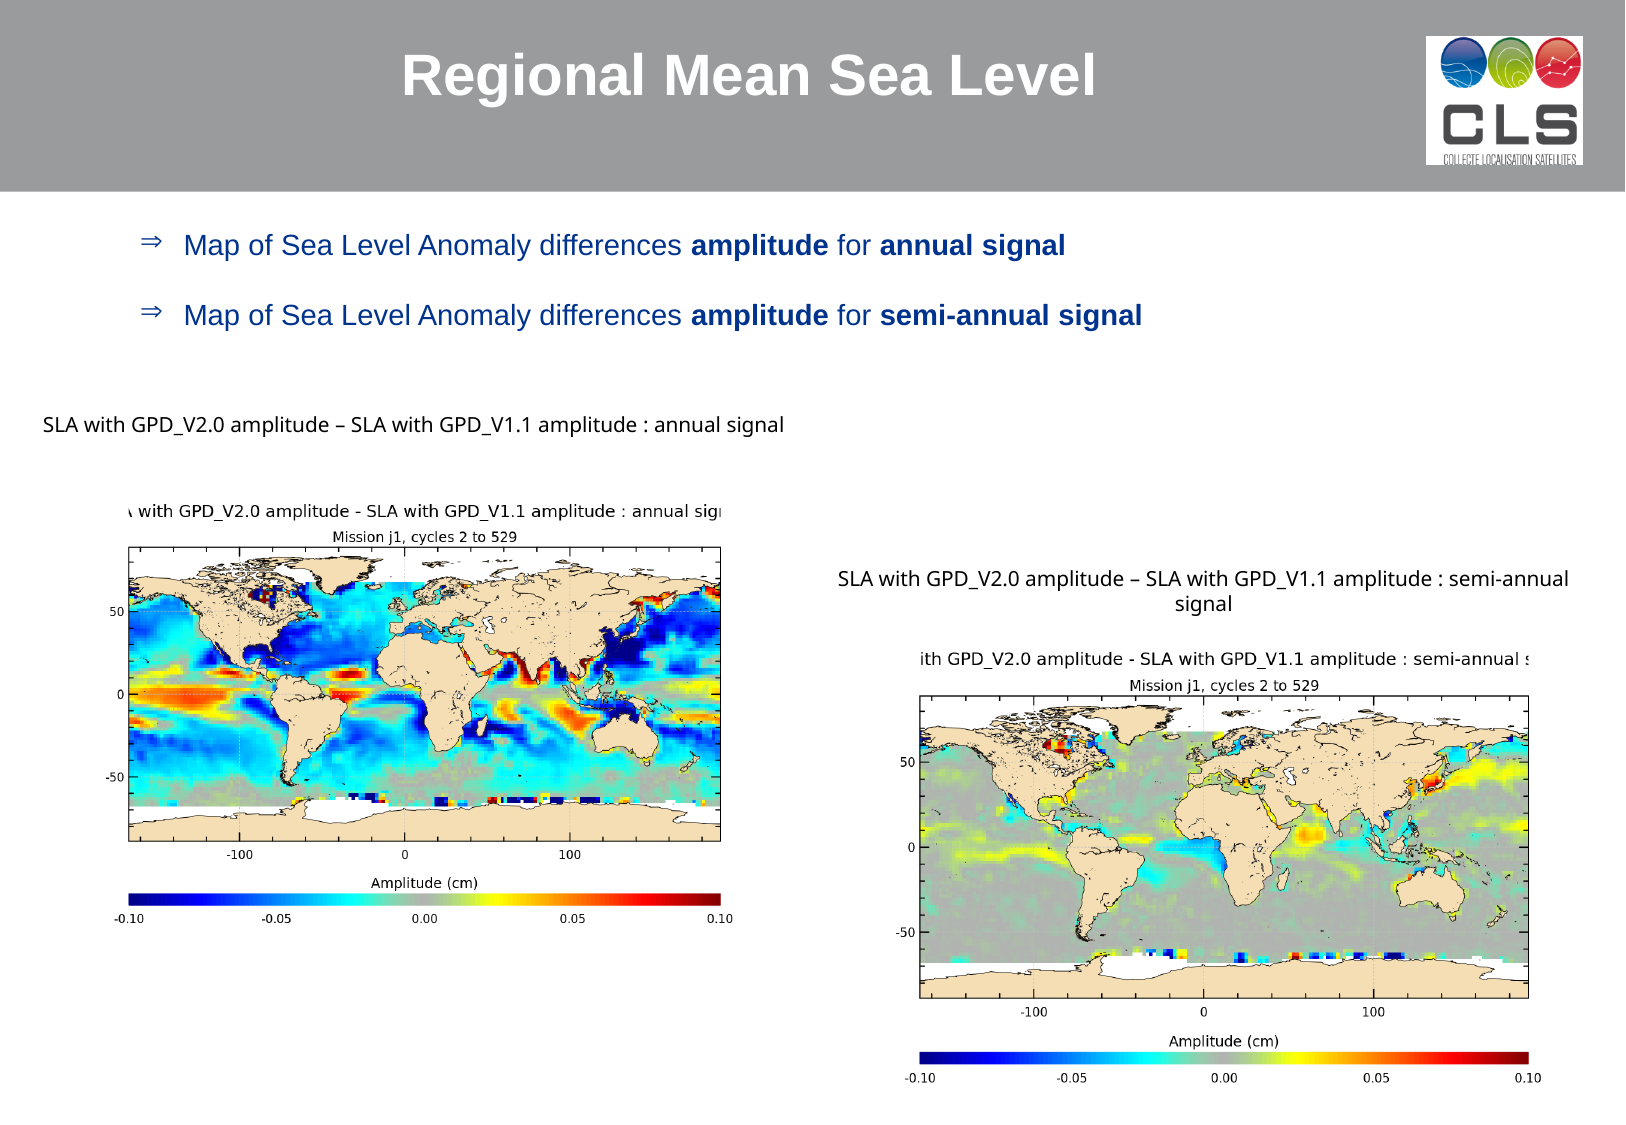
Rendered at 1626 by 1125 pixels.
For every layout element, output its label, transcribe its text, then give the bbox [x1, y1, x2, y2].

picture [1426, 36, 1583, 165]
text_box SLA with GPD_V2.0 amplitude – SLA with GPD_V1.1 amplitude : annual signal [24, 404, 803, 445]
picture [845, 630, 1564, 1109]
picture [56, 483, 755, 948]
text_box Regional Mean Sea Level [386, 40, 1162, 119]
text_box SLA with GPD_V2.0 amplitude – SLA with GPD_V1.1 amplitude : semi-annual signal [815, 558, 1593, 624]
text_box Map of Sea Level Anomaly differences amplitude for annual signal Map of Sea Level Anomaly differences amplitude for semi-annual signal [125, 219, 1515, 339]
